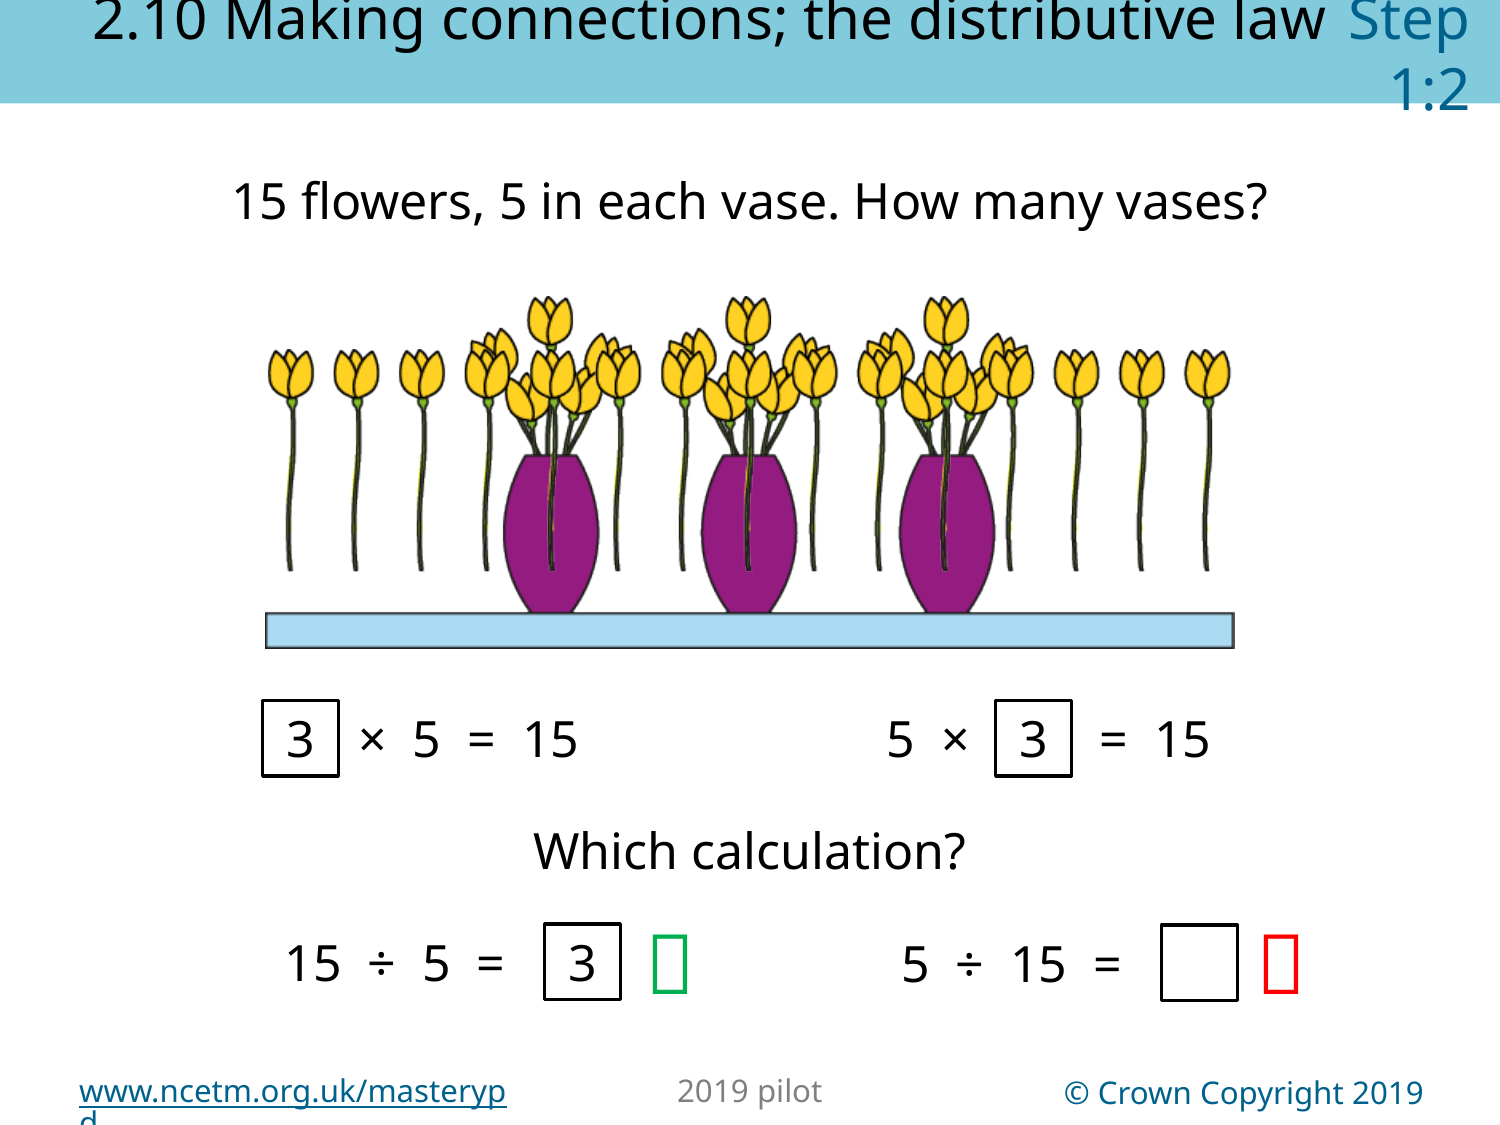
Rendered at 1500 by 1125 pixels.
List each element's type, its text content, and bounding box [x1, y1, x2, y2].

text_box Which calculation? [518, 812, 982, 888]
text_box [262, 923, 621, 1000]
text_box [879, 924, 1238, 1001]
text_box  [1241, 903, 1322, 1019]
text_box 15 flowers, 5 in each vase. How many vases? [216, 161, 1284, 237]
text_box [262, 700, 602, 777]
text_box  [630, 903, 711, 1019]
list 2.10 Making connections; the distributive law Step 1:2 [0, 0, 1500, 104]
picture [265, 295, 1235, 649]
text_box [860, 700, 1238, 777]
